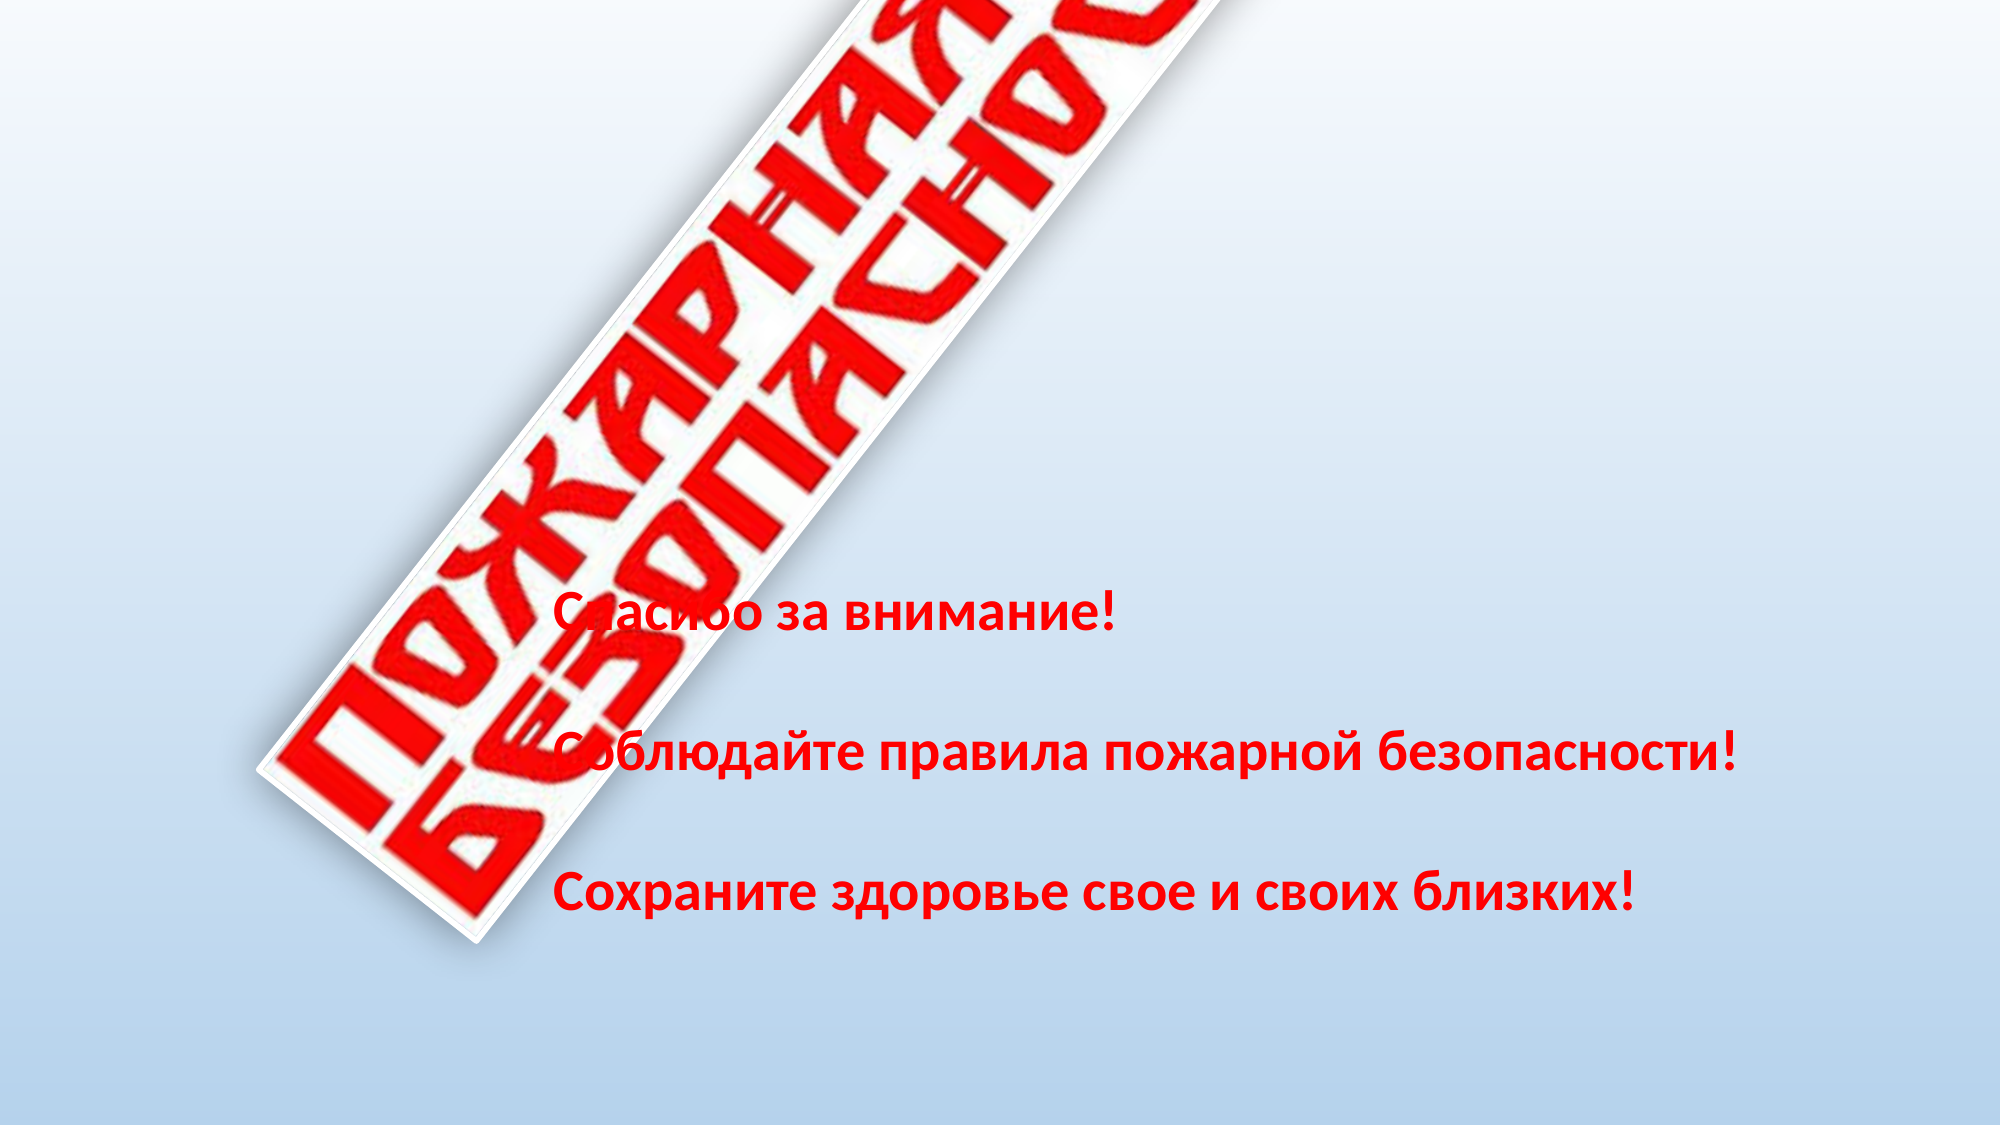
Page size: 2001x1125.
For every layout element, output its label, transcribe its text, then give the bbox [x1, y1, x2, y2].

picture [87, 0, 1567, 935]
text_box Спасибо за внимание! Соблюдайте правила пожарной безопасности! Сохраните здоровье свое и своих близких! [538, 564, 1878, 930]
